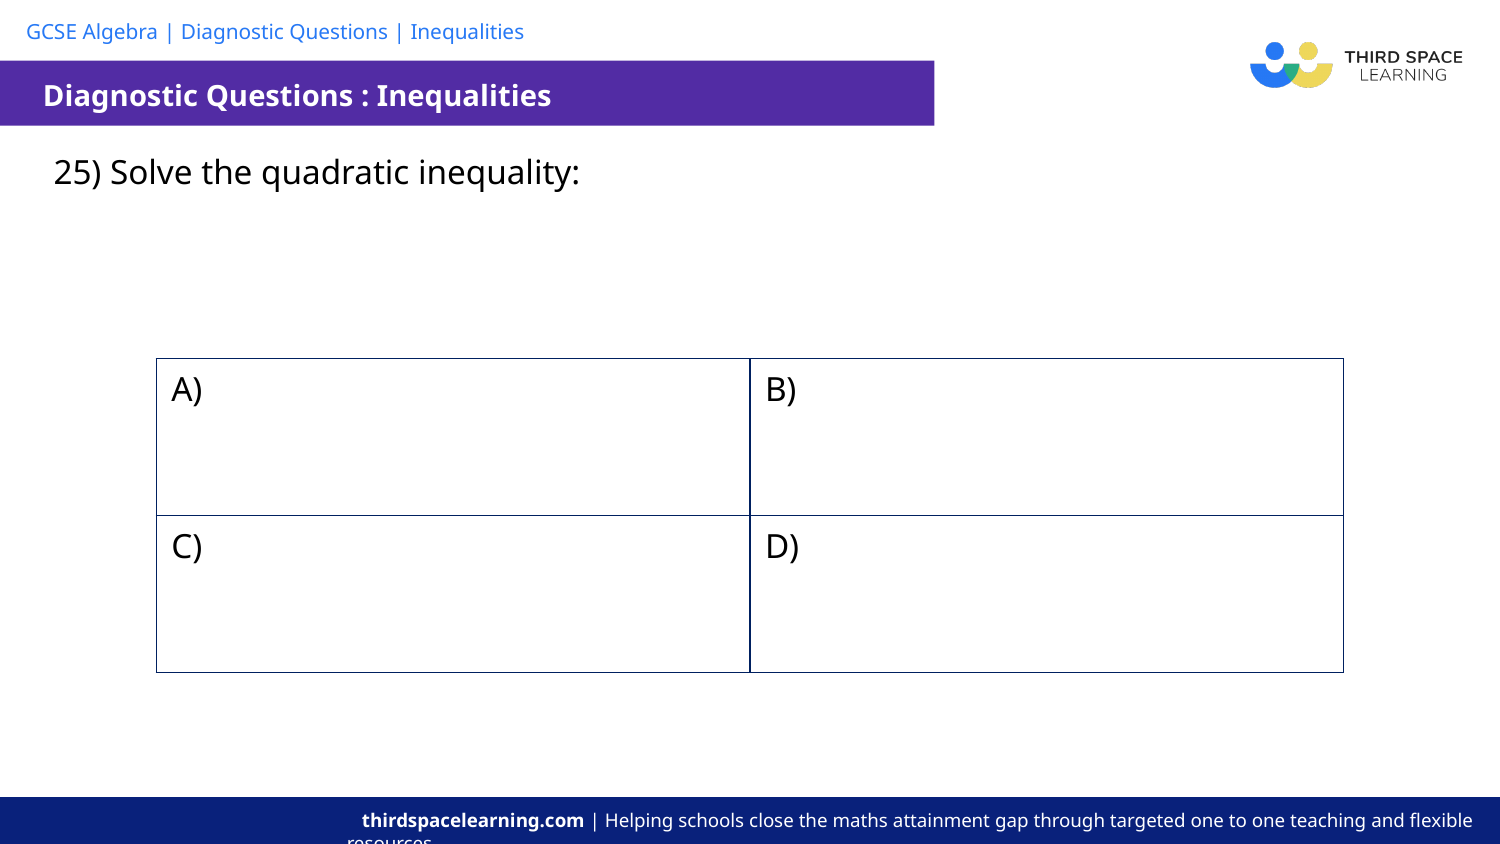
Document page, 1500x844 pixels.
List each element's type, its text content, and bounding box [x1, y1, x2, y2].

picture [1250, 33, 1465, 99]
text_box Diagnostic Questions : Inequalities [27, 61, 778, 127]
